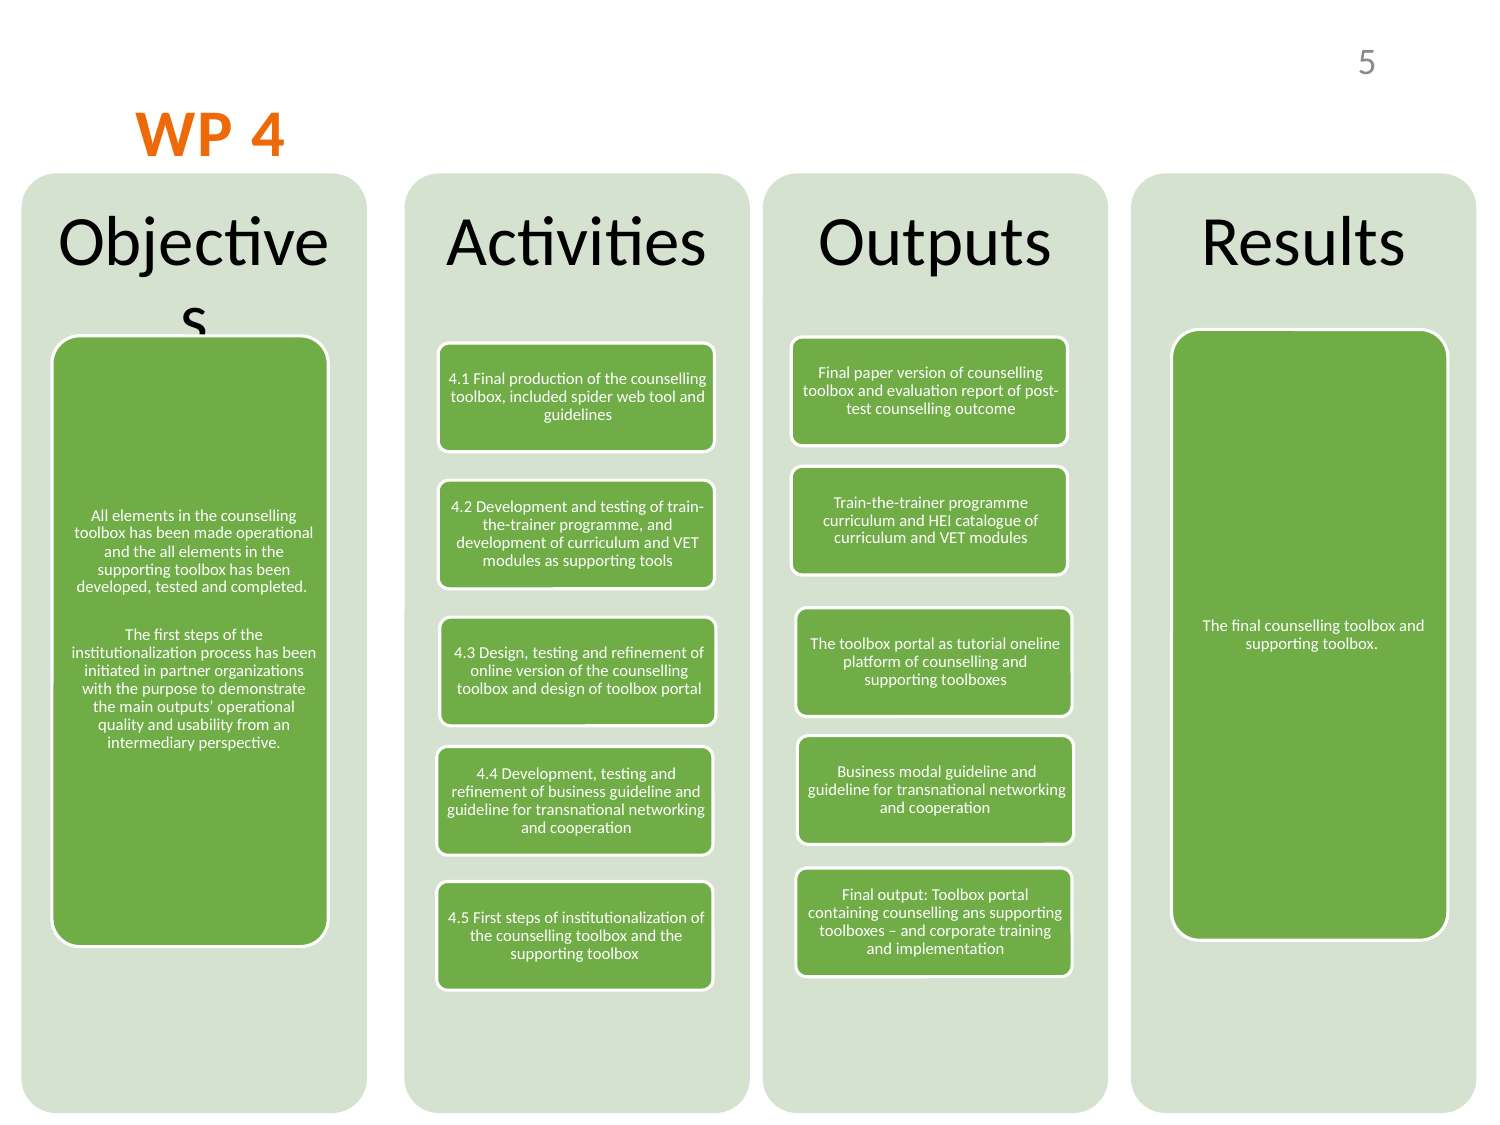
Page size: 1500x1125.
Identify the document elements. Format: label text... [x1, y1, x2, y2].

list WP 4 [120, 91, 1380, 167]
slide_number 5 [1054, 29, 1392, 90]
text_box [20, 173, 1480, 1113]
